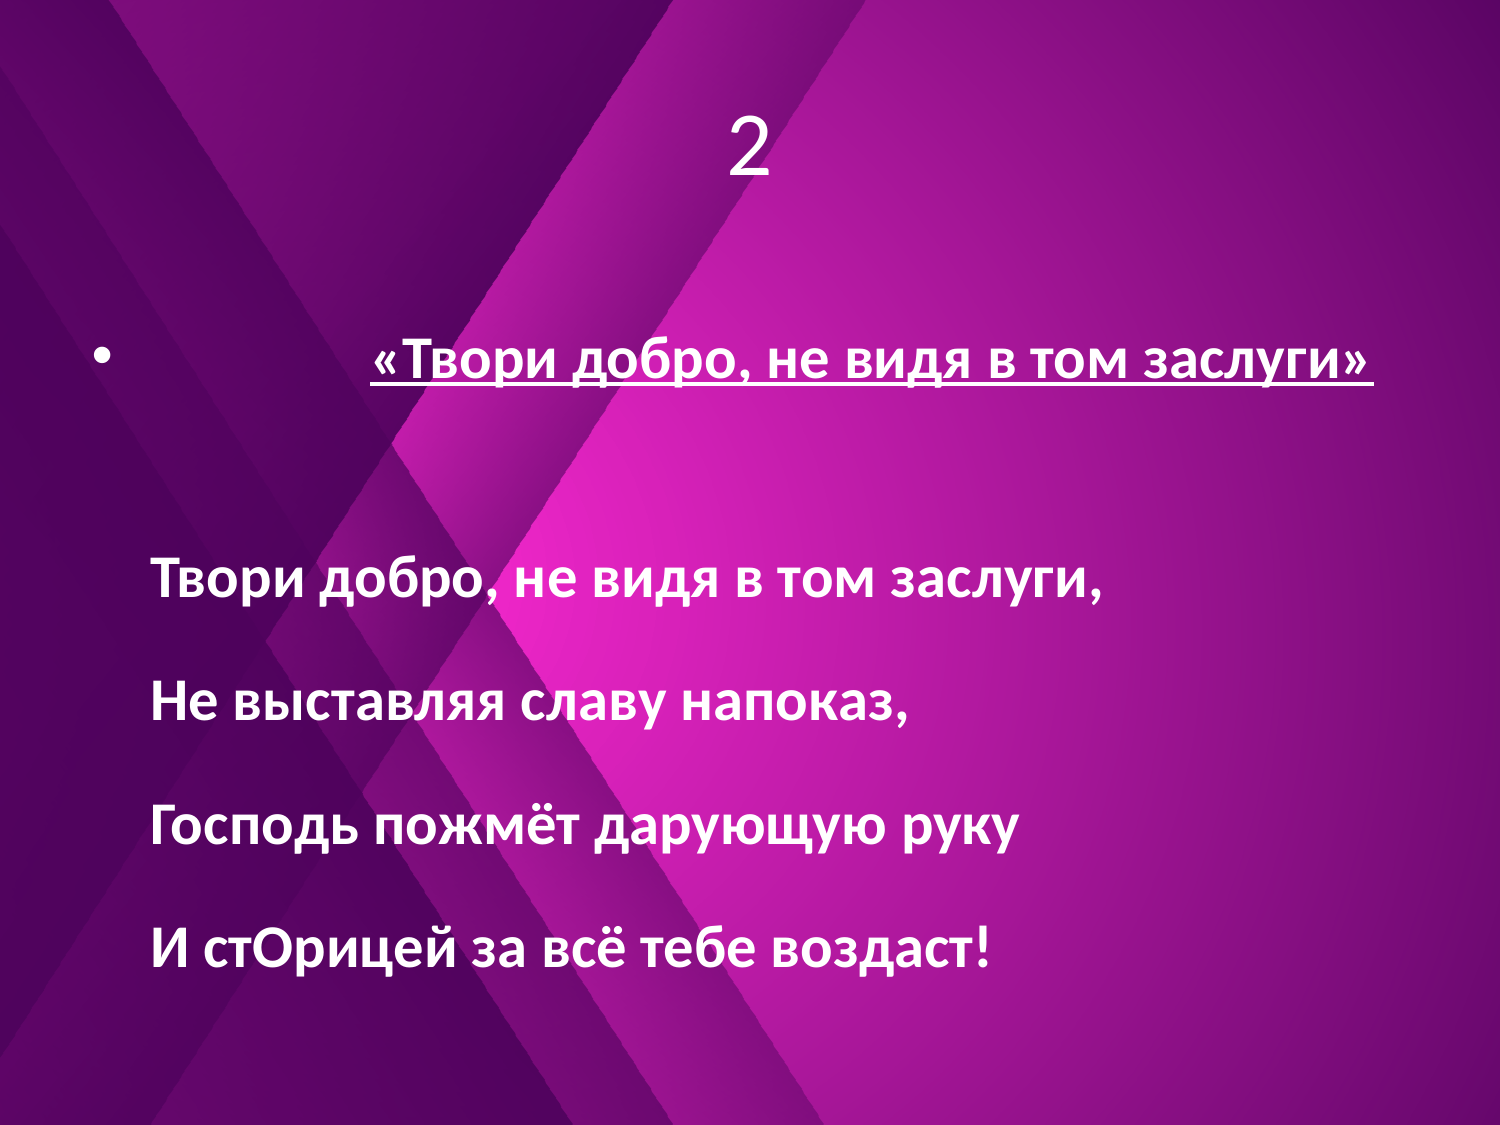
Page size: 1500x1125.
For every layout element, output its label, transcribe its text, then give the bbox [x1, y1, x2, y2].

list «Твори добро, не видя в том заслуги» Твори добро, не видя в том заслуги, Не выставляя славу напоказ, Господь пожмёт дарующую руку И стОрицей за всё тебе воздаст! [76, 231, 1427, 1094]
title 2 [75, 45, 1425, 233]
picture [0, 0, 1500, 1125]
